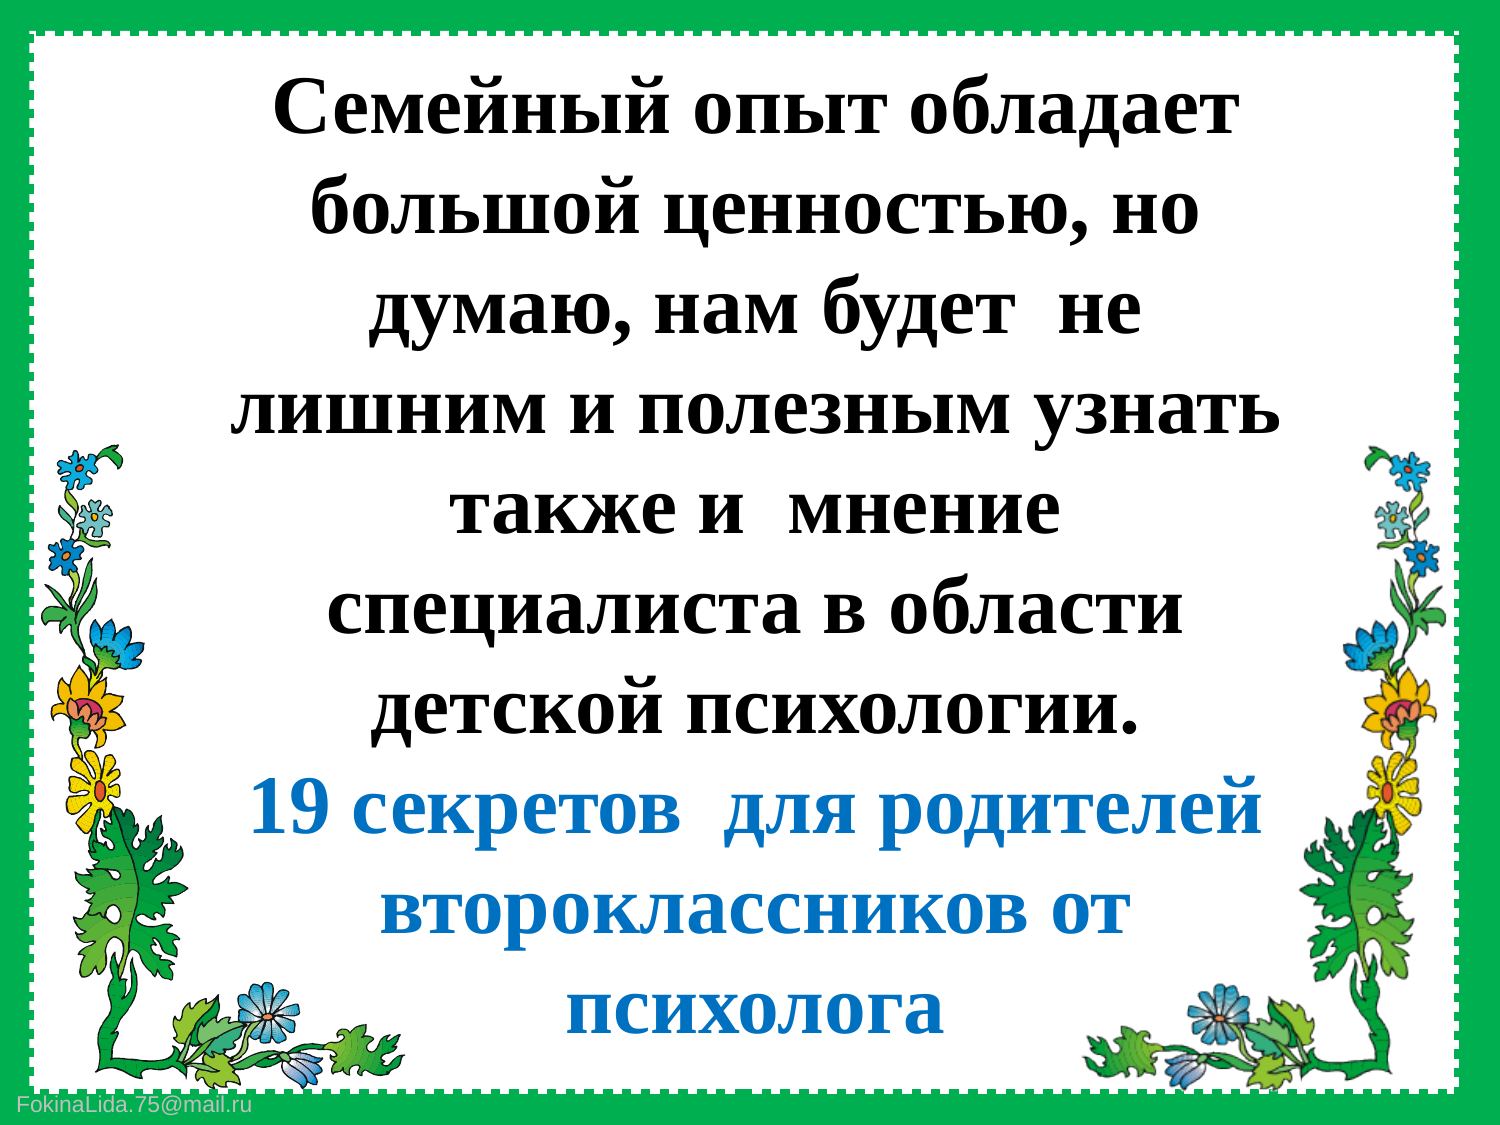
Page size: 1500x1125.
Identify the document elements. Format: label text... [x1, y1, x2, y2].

picture [1080, 444, 1448, 1093]
text_box Семейный опыт обладает большой ценностью, но думаю, нам будет не лишним и полезным узнать также и мнение специалиста в области детской психологии. 19 секретов для родителей второклассников от психолога [206, 42, 1306, 1058]
